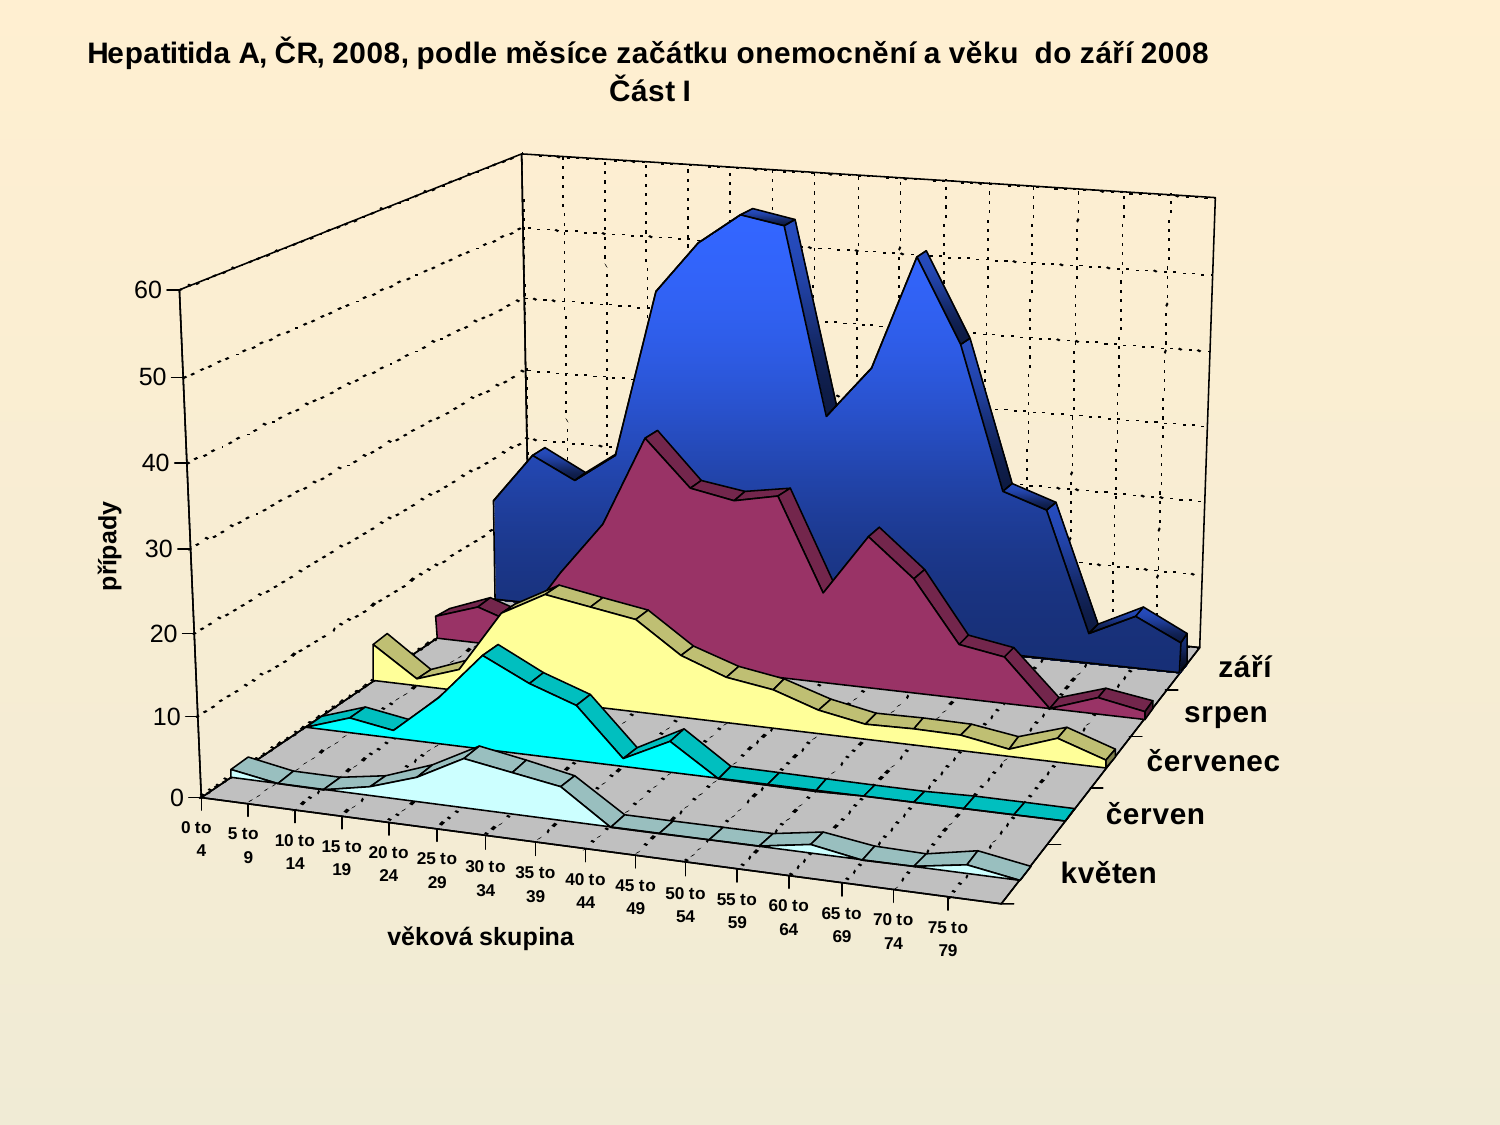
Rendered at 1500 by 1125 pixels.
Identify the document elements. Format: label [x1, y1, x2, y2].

text_box [10, 3, 1488, 1115]
